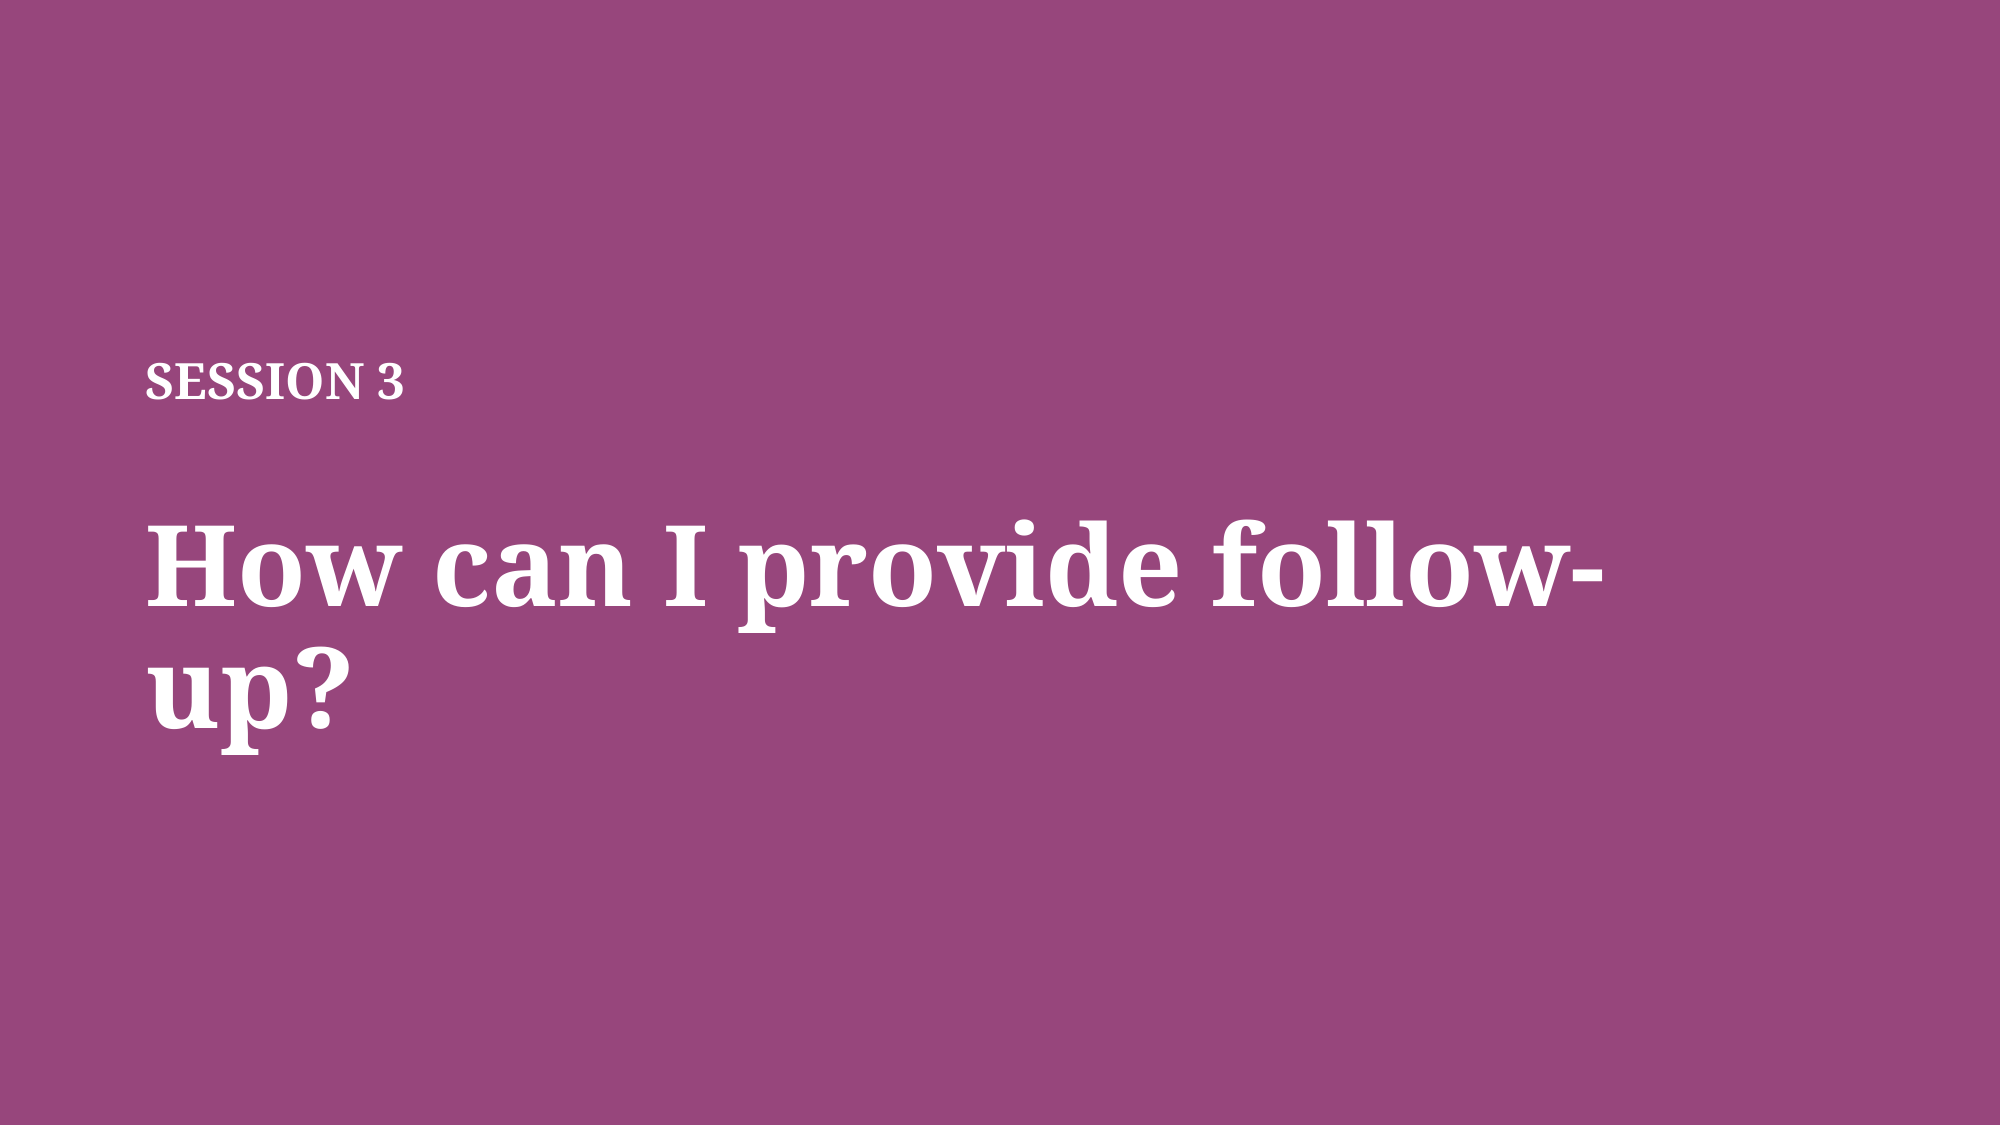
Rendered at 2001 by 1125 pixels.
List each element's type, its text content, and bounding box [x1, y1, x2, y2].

text_box SESSION 3 How can I provide follow-up? [130, 508, 1792, 601]
